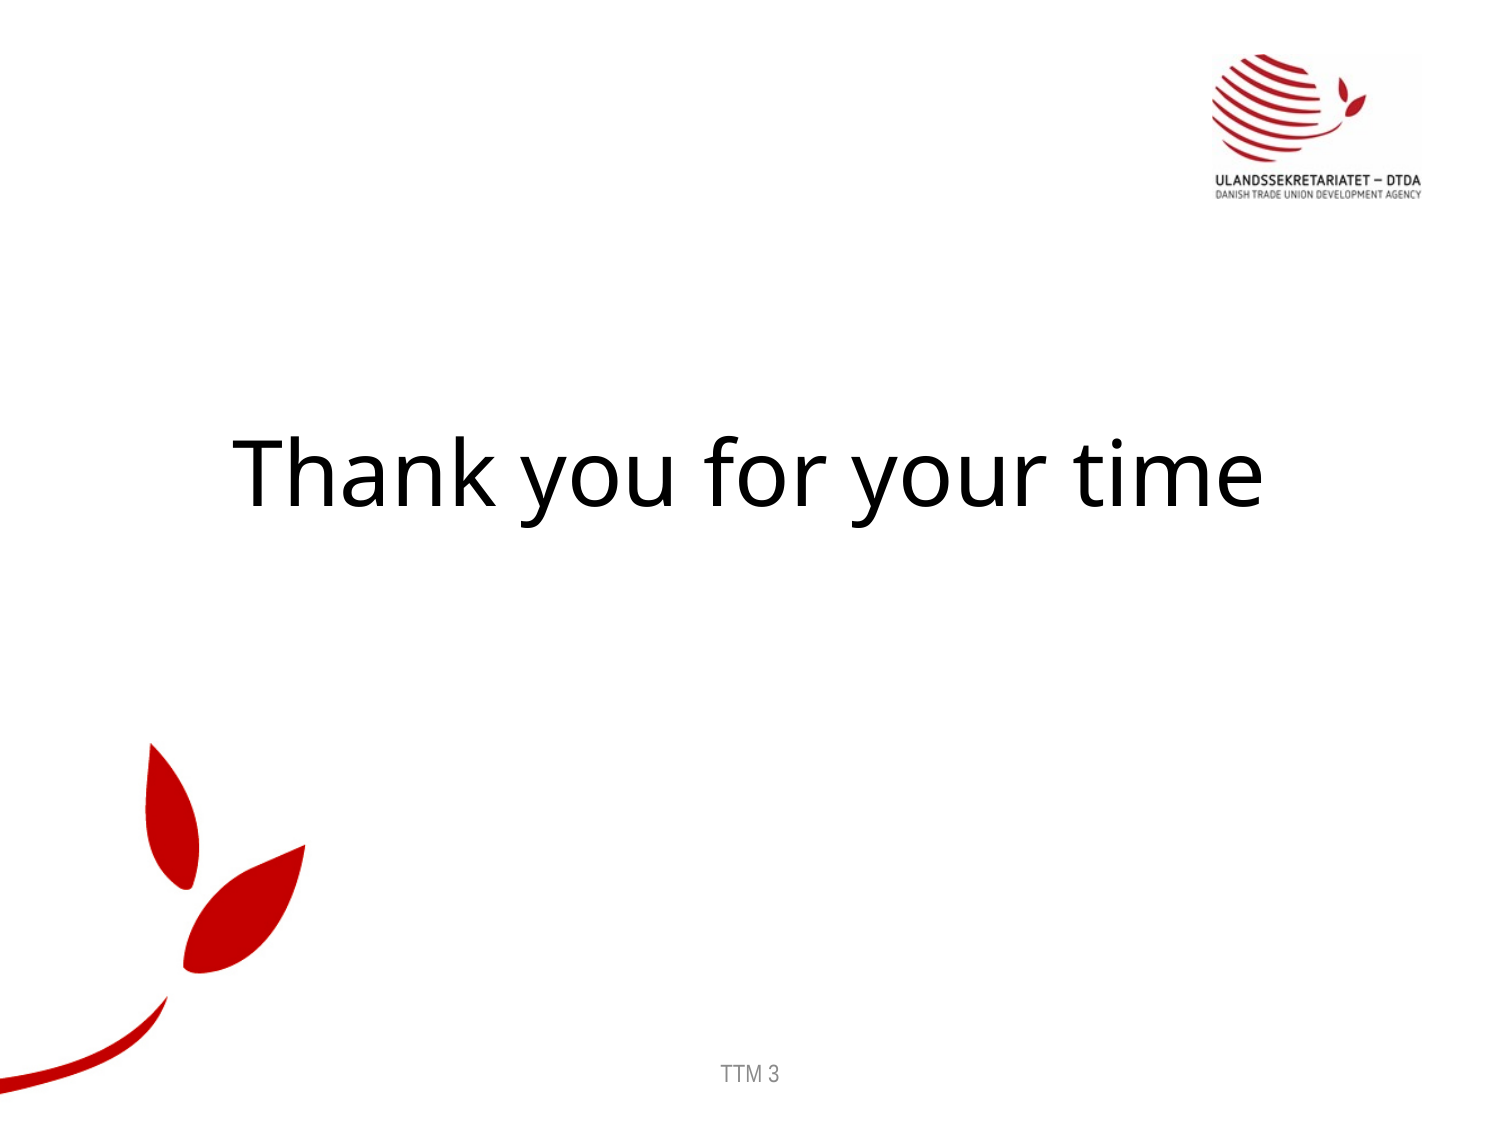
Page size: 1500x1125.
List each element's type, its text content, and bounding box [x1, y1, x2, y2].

title Thank you for your time [112, 349, 1388, 591]
picture [1212, 54, 1422, 199]
picture [0, 741, 313, 1118]
footer TTM 3 [512, 1042, 988, 1103]
